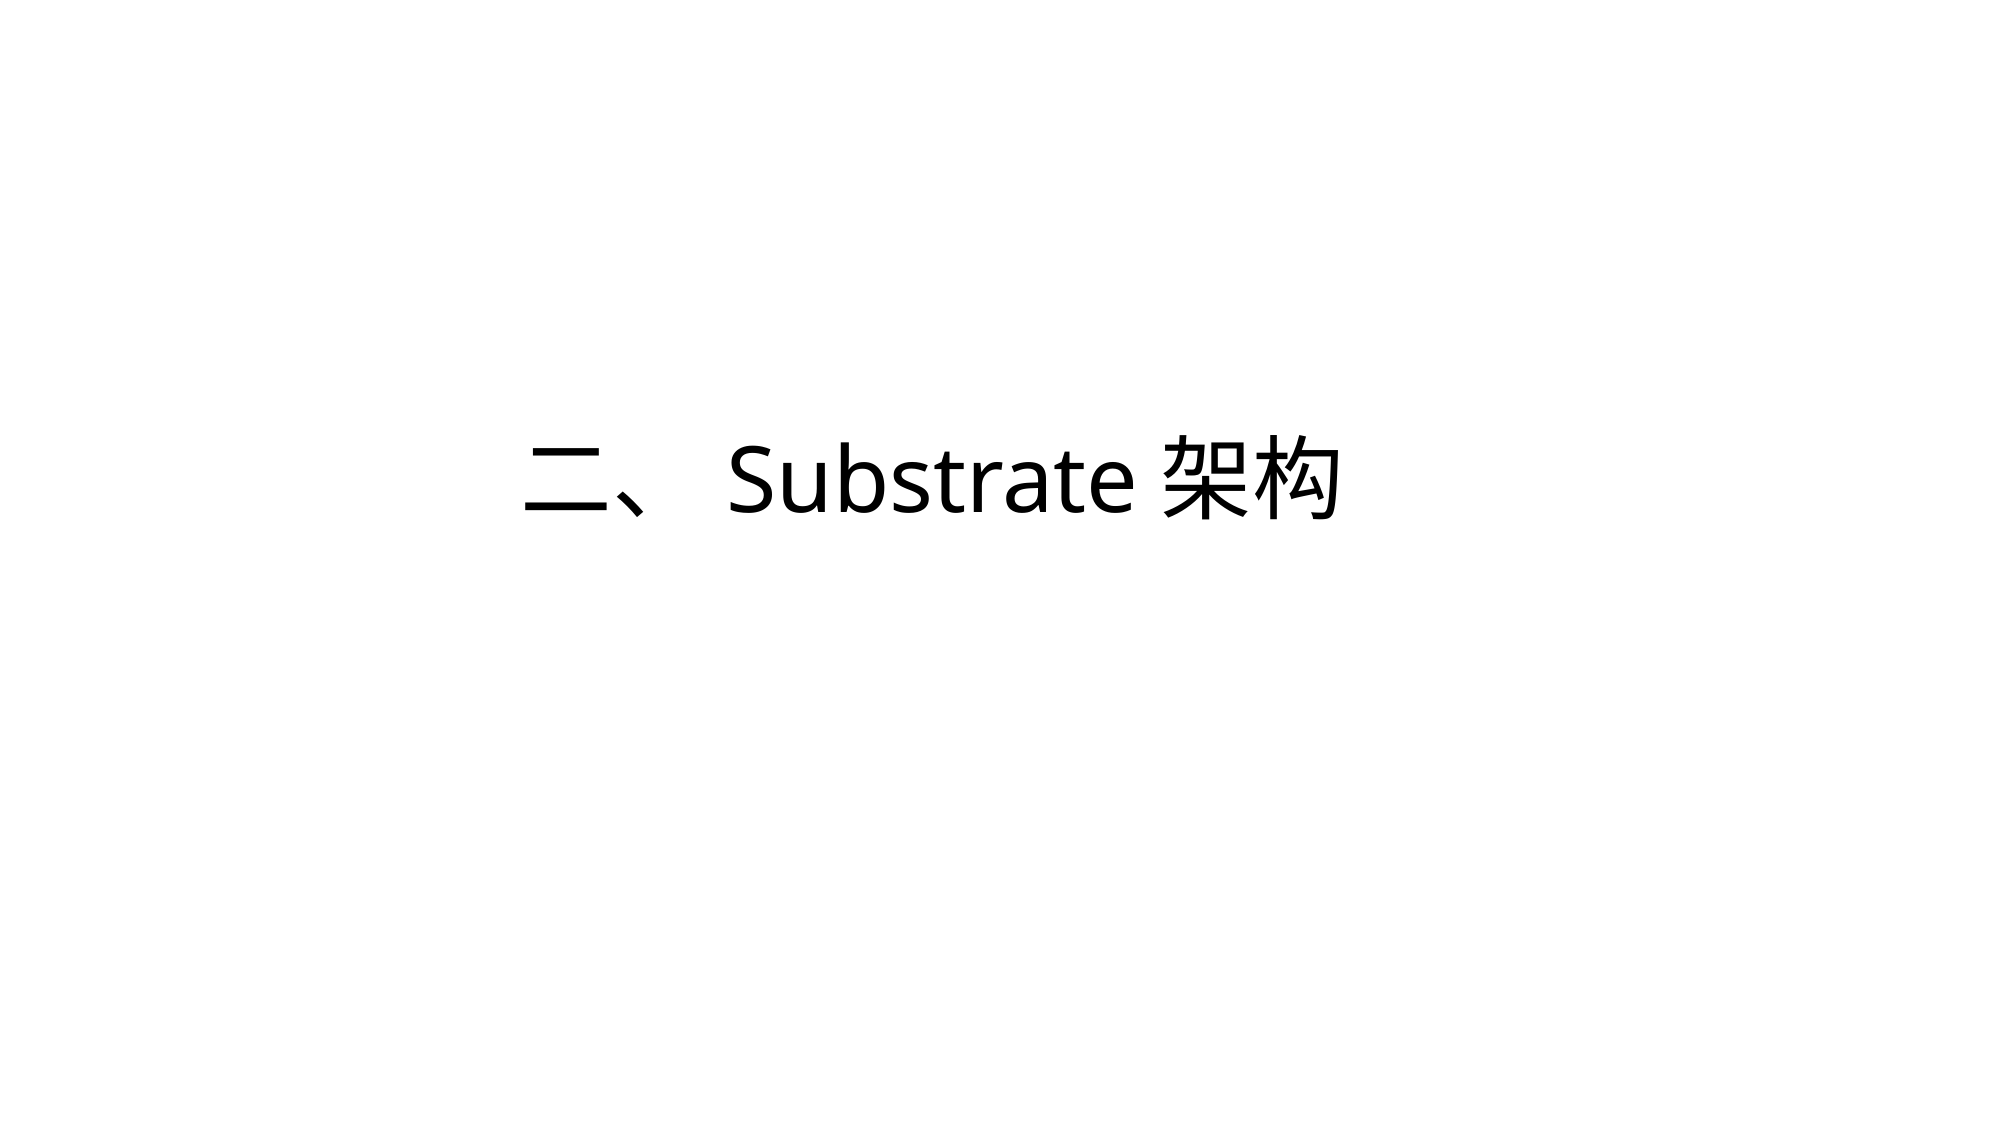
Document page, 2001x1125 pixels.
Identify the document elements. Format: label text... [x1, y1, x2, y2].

title 二、Substrate架构 [505, 373, 1426, 592]
